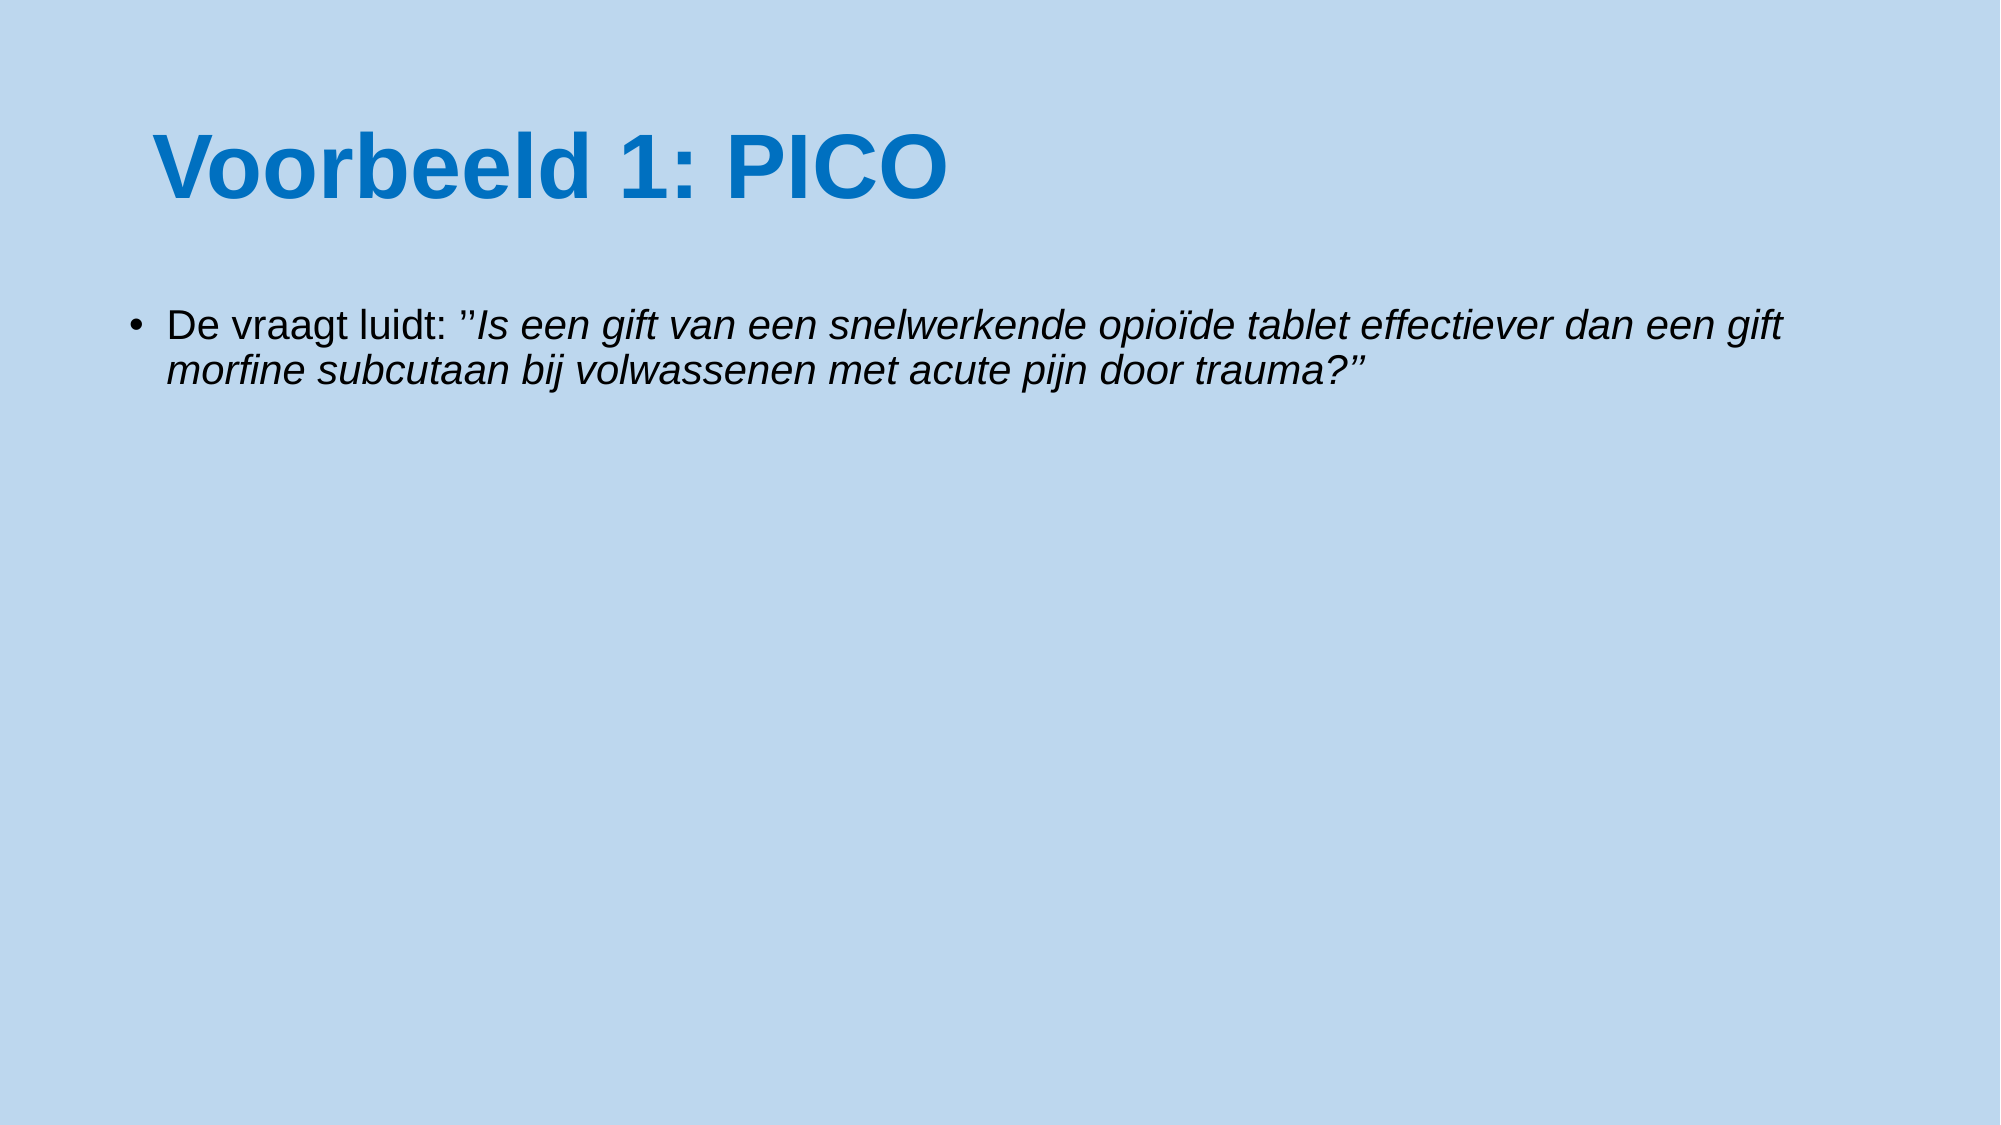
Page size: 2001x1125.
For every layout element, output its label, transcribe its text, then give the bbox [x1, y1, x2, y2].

list De vraagt luidt: ’’Is een gift van een snelwerkende opioïde tablet effectiever dan een gift morfine subcutaan bij volwassenen met acute pijn door trauma?’’ [114, 296, 1840, 1011]
title Voorbeeld 1: PICO [137, 59, 1863, 278]
